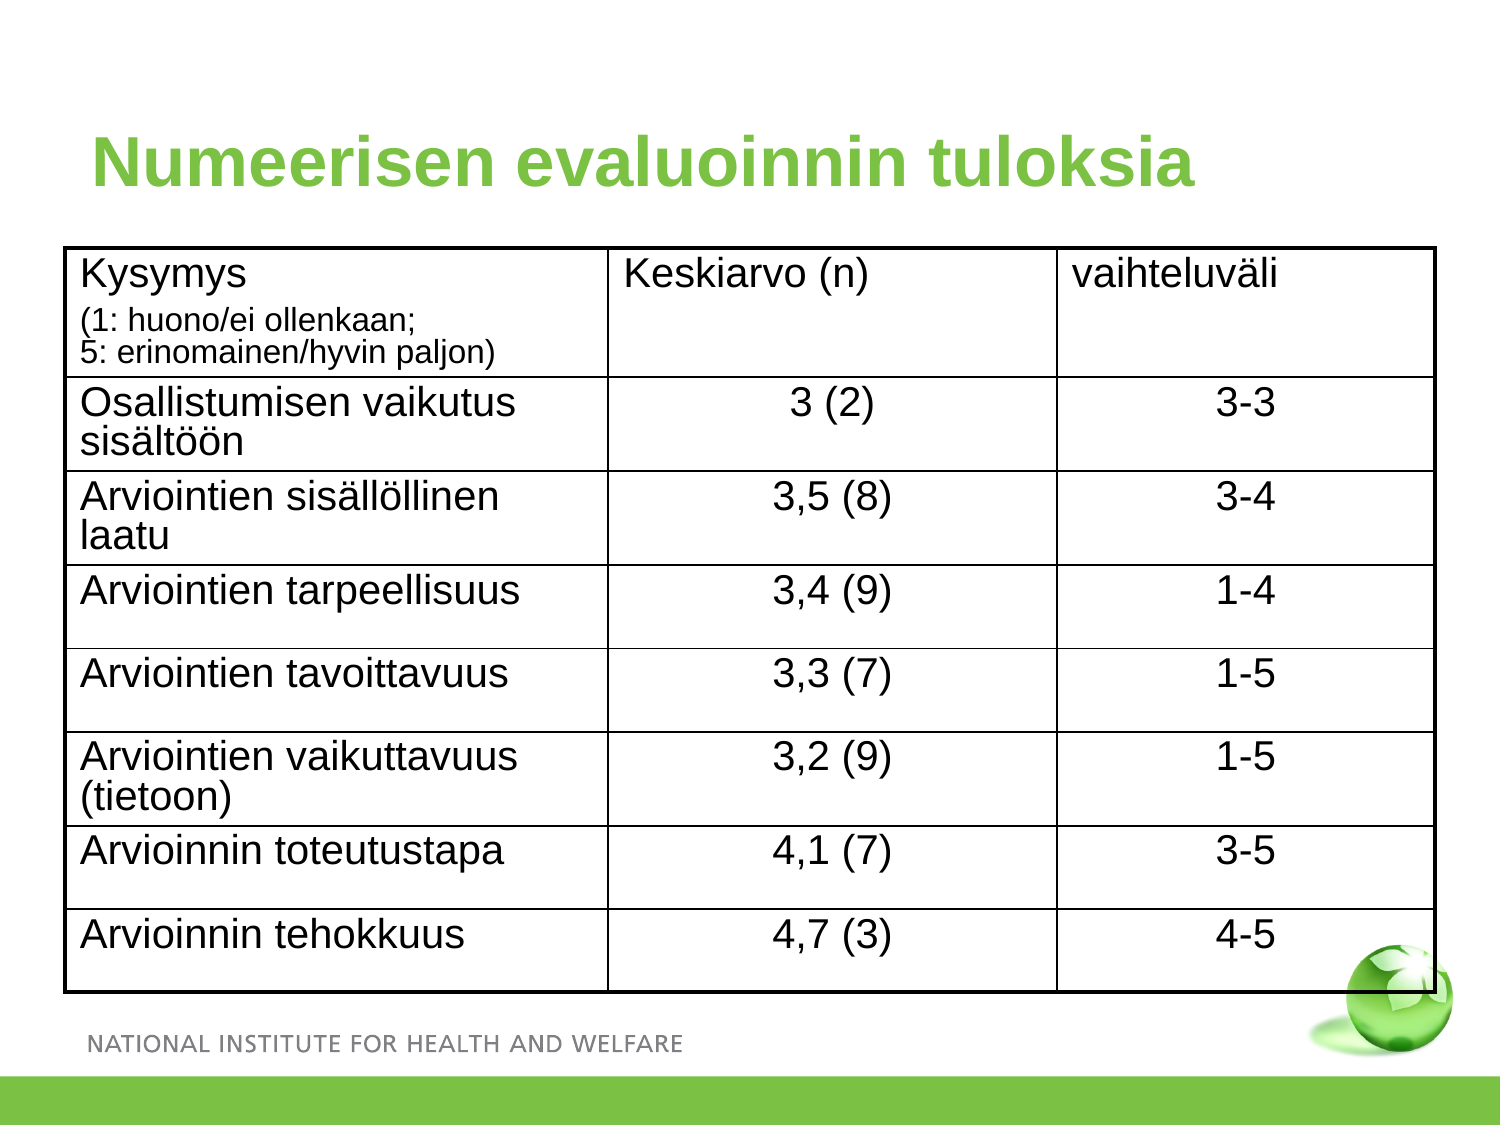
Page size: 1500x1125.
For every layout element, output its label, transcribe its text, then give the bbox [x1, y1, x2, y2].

table_cell 3,4 (9) [609, 566, 1056, 648]
table_cell Arviointien tavoittavuus [67, 649, 607, 731]
table_cell 3-4 [1058, 472, 1433, 564]
table_cell 3,5 (8) [609, 472, 1056, 564]
table_header Kysymys (1: huono/ei ollenkaan; 5: erinomainen/hyvin paljon) [67, 250, 607, 376]
table_header vaihteluväli [1058, 250, 1433, 376]
table_cell Arviointien vaikuttavuus (tietoon) [67, 733, 607, 825]
table_cell 4-5 [1058, 910, 1433, 990]
picture [1294, 928, 1471, 1071]
table_cell 1-5 [1058, 733, 1433, 825]
table_cell 1-5 [1058, 649, 1433, 731]
table_cell Arvioinnin tehokkuus [67, 910, 607, 990]
table_cell 4,1 (7) [609, 827, 1056, 908]
table_cell 3,3 (7) [609, 649, 1056, 731]
table_cell 3-5 [1058, 827, 1433, 908]
table_cell Arviointien sisällöllinen laatu [67, 472, 607, 564]
table_cell Arviointien tarpeellisuus [67, 566, 607, 648]
table_cell 3,2 (9) [609, 733, 1056, 825]
title Numeerisen evaluoinnin tuloksia [76, 42, 1424, 209]
table_cell 4,7 (3) [609, 910, 1056, 990]
table_header Keskiarvo (n) [609, 250, 1056, 376]
table_cell 1-4 [1058, 566, 1433, 648]
table_cell 3-3 [1058, 378, 1433, 470]
table_cell Arvioinnin toteutustapa [67, 827, 607, 908]
table_cell Osallistumisen vaikutus sisältöön [67, 378, 607, 470]
table_cell 3 (2) [609, 378, 1056, 470]
